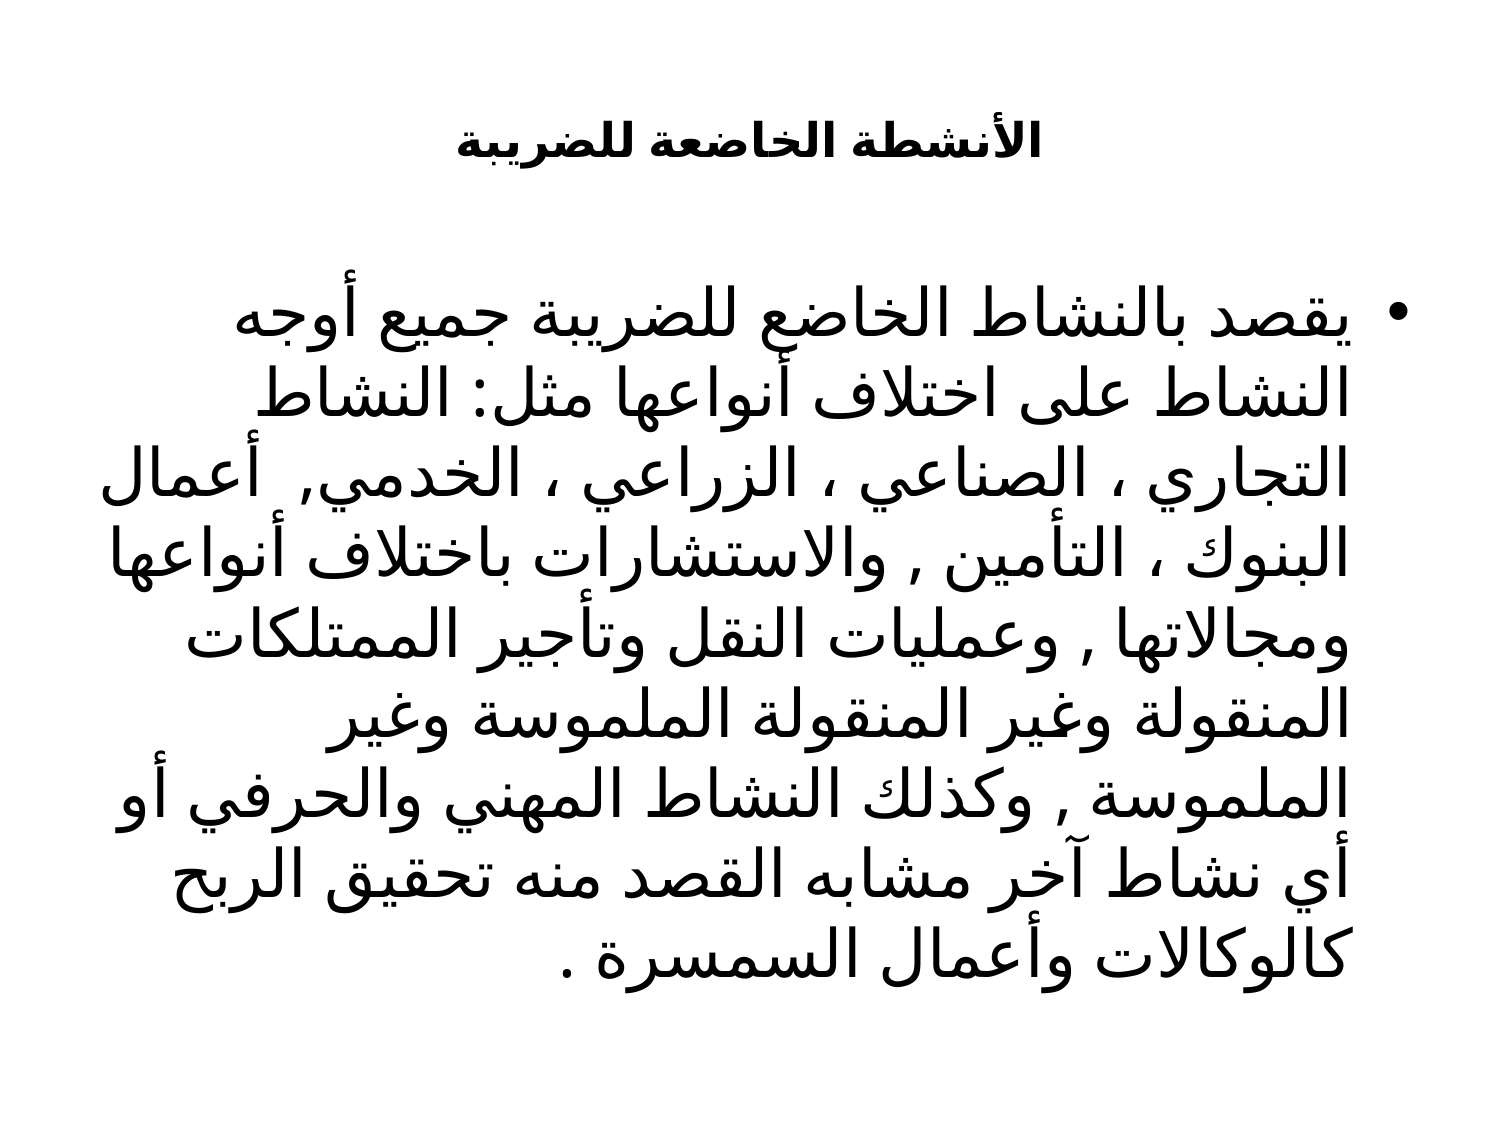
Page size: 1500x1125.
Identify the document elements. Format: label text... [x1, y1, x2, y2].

title الأنشطة الخاضعة للضريبة [75, 45, 1425, 233]
list يقصد بالنشاط الخاضع للضريبة جميع أوجه النشاط على اختلاف أنواعها مثل: النشاط التجاري ، الصناعي ، الزراعي ، الخدمي, أعمال البنوك ، التأمين , والاستشارات باختلاف أنواعها ومجالاتها , وعمليات النقل وتأجير الممتلكات المنقولة وغير المنقولة الملموسة وغير الملموسة , وكذلك النشاط المهني والحرفي أو أي نشاط آخر مشابه القصد منه تحقيق الربح كالوكالات وأعمال السمسرة . [75, 262, 1425, 1005]
